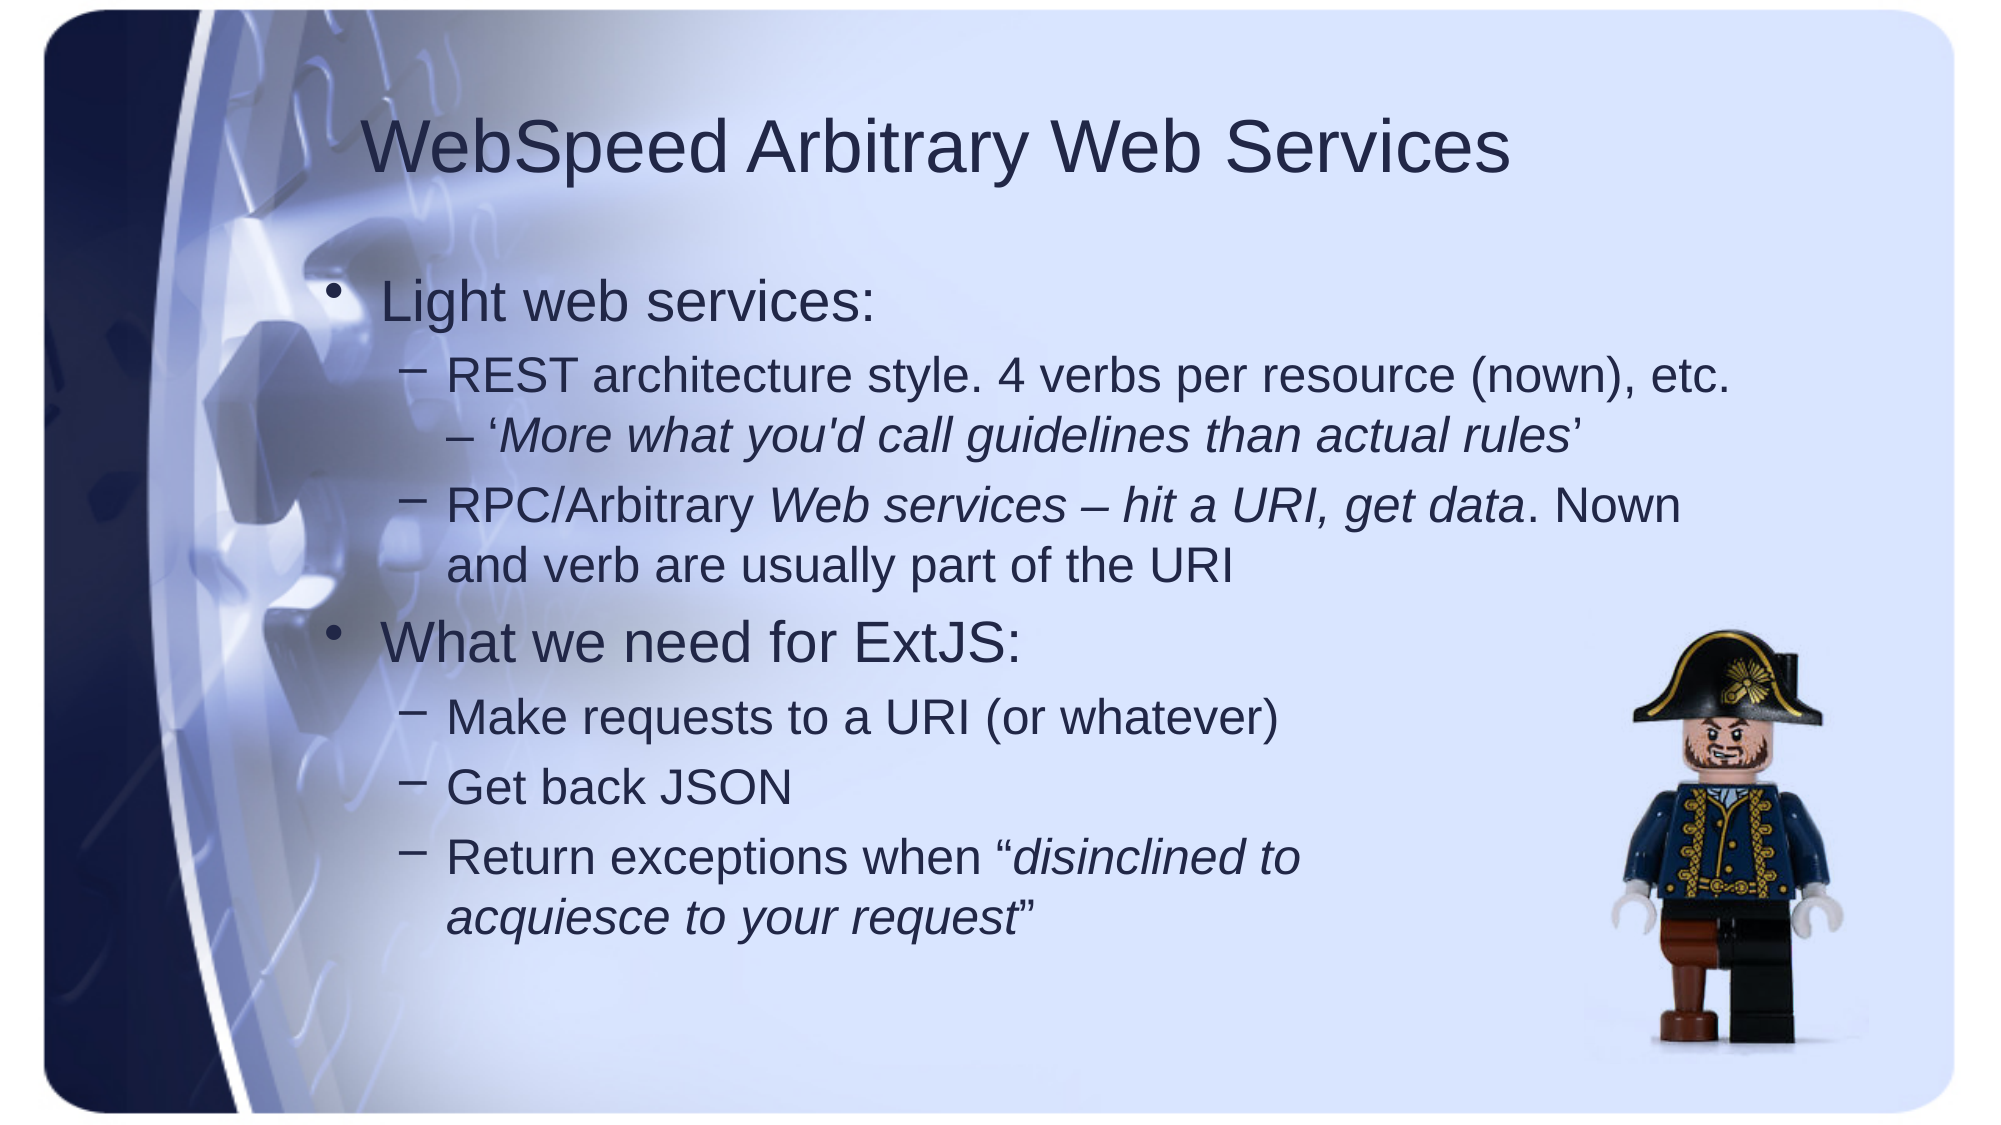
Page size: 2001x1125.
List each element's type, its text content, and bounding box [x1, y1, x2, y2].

picture [0, 0, 2000, 1125]
title WebSpeed Arbitrary Web Services [344, 30, 1912, 256]
list Light web services: REST architecture style. 4 verbs per resource (nown), etc. – ‘More what you'd call guidelines than actual rules’ RPC/Arbitrary Web services – hit a URI, get data. Nown and verb are usually part of the URI What we need for ExtJS: Make requests to a URI (or whatever) Get back JSON Return exceptions when “disinclined to acquiesce to your request” [309, 255, 1768, 1043]
